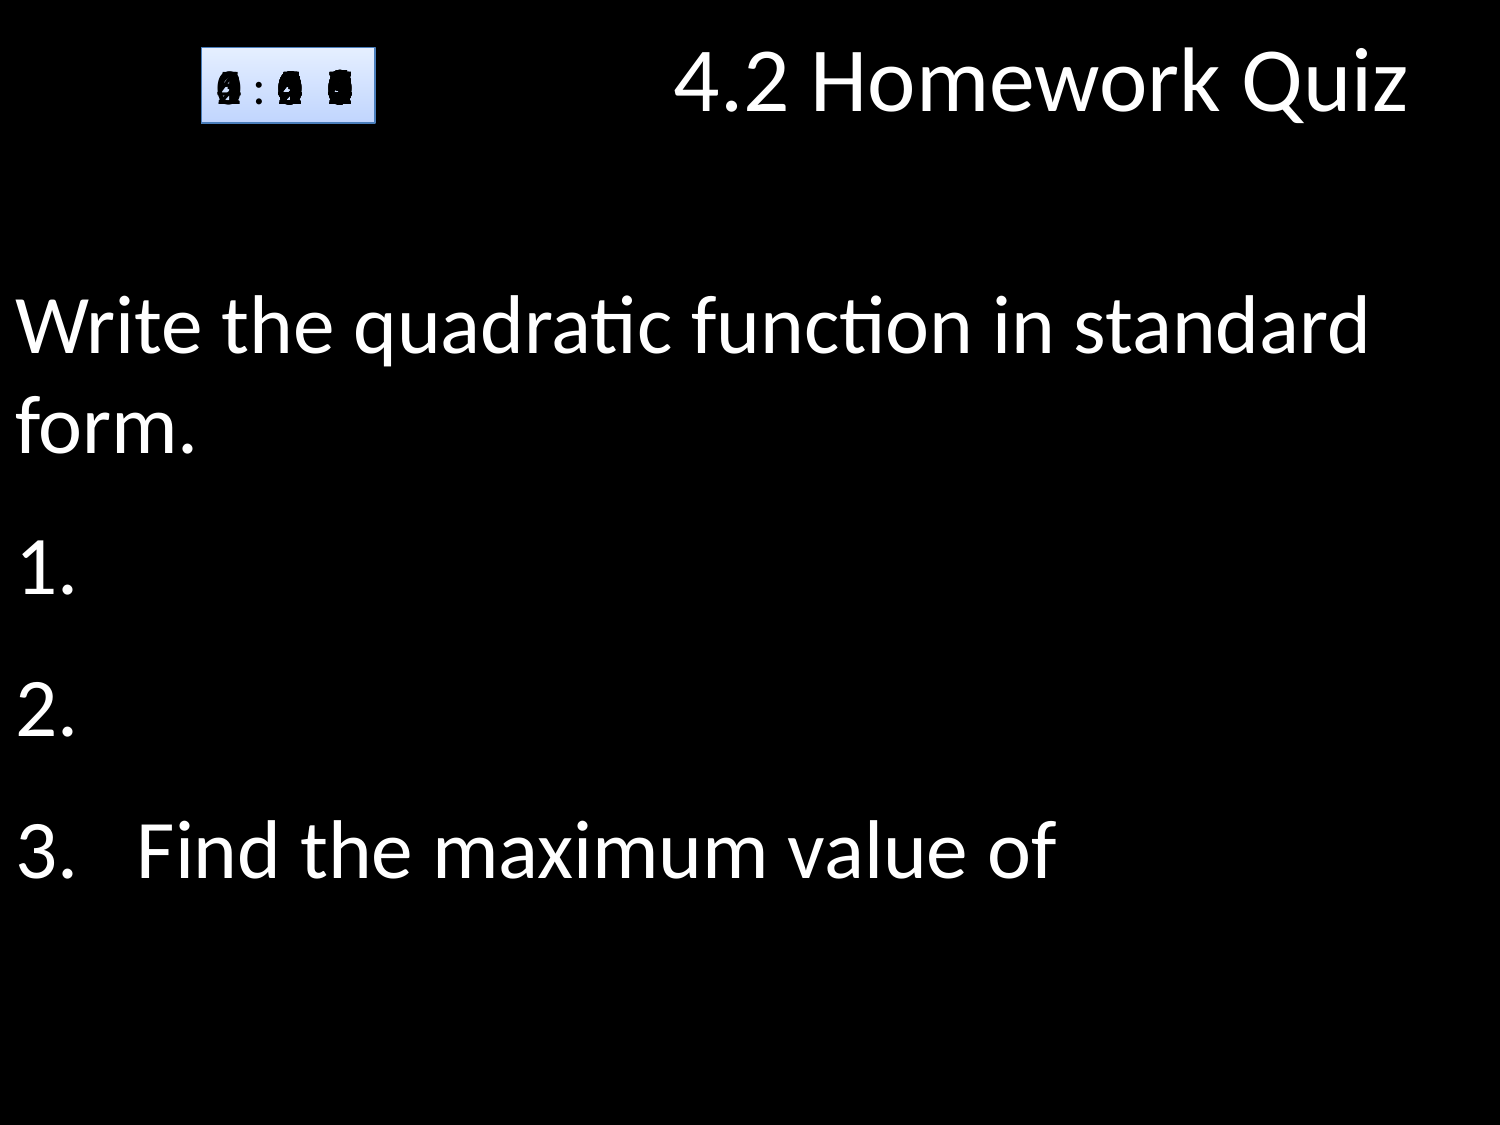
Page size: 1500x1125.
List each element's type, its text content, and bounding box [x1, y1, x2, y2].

title 4.2 Homework Quiz [75, 0, 1425, 150]
text_box 0 [262, 47, 312, 123]
text_box 9 [312, 47, 363, 123]
text_box 0 [201, 47, 252, 123]
text_box : [252, 47, 262, 123]
text_box [201, 47, 376, 124]
